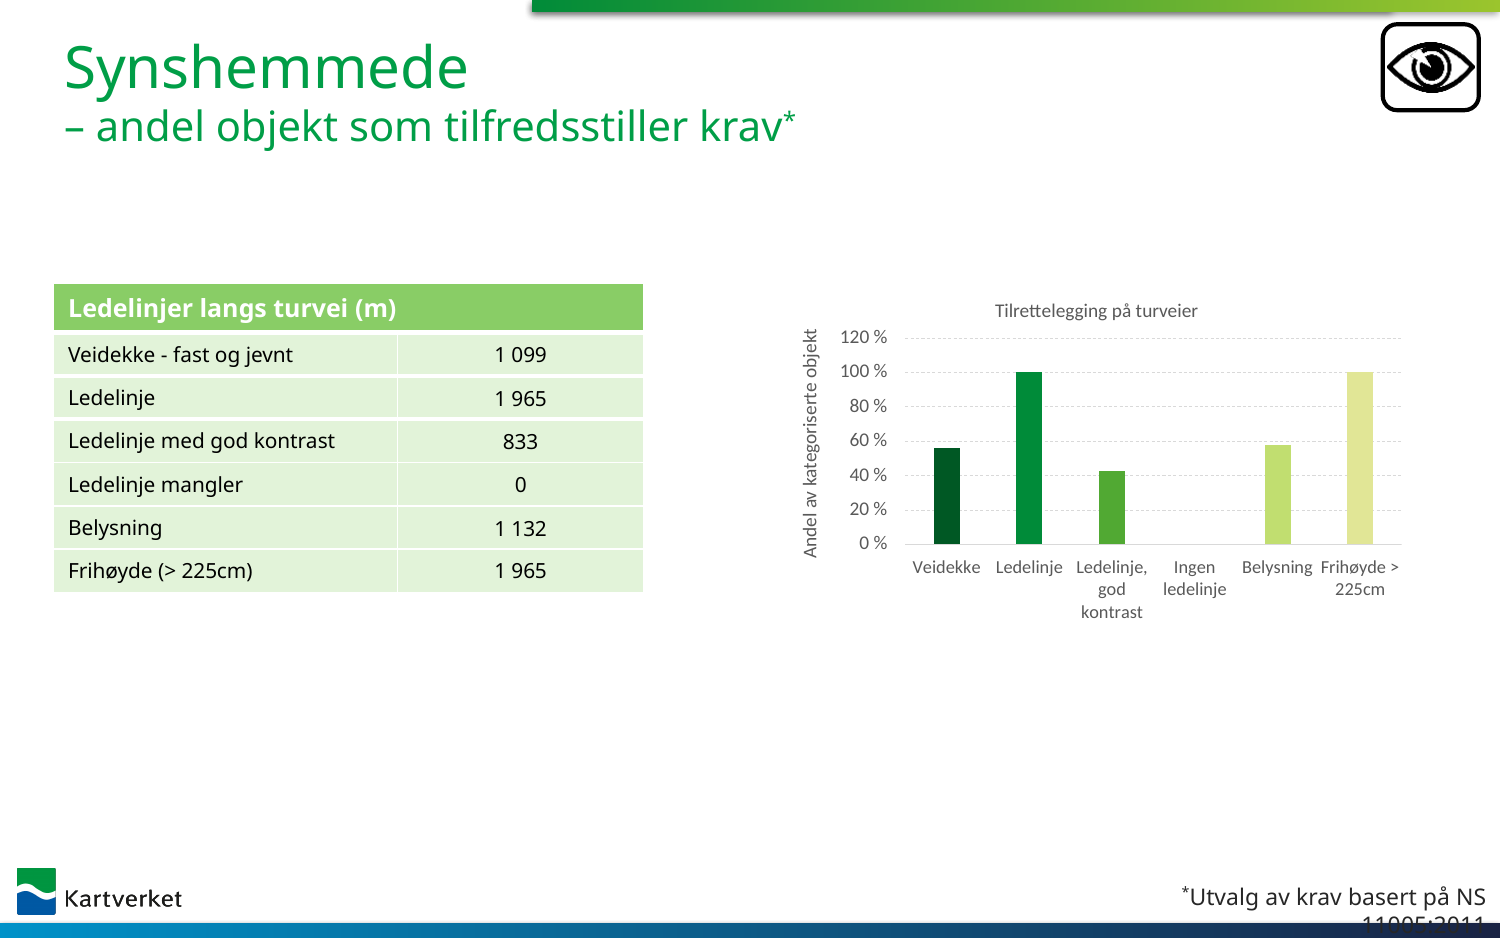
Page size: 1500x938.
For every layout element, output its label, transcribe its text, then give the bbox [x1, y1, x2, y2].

table_cell 1 099 [398, 335, 643, 374]
table_cell Veidekke - fast og jevnt [54, 335, 397, 374]
table_cell 1 965 [398, 378, 643, 417]
table_header Ledelinjer langs turvei (m) [54, 284, 643, 330]
table_cell Ledelinje med god kontrast [54, 421, 397, 462]
table_cell Ledelinje [54, 378, 397, 417]
text_box *Utvalg av krav basert på NS 11005:2011 [1068, 873, 1500, 938]
table_cell 1 965 [398, 550, 643, 592]
table_cell 0 [398, 463, 643, 505]
text_box Synshemmede – andel objekt som tilfredsstiller krav* [49, 24, 1431, 158]
table_cell 833 [398, 421, 643, 462]
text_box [1382, 24, 1480, 111]
table_cell Belysning [54, 507, 397, 548]
table_cell Frihøyde (> 225cm) [54, 550, 397, 592]
picture [791, 291, 1402, 630]
table_cell Ledelinje mangler [54, 463, 397, 505]
table_cell 1 132 [398, 507, 643, 548]
